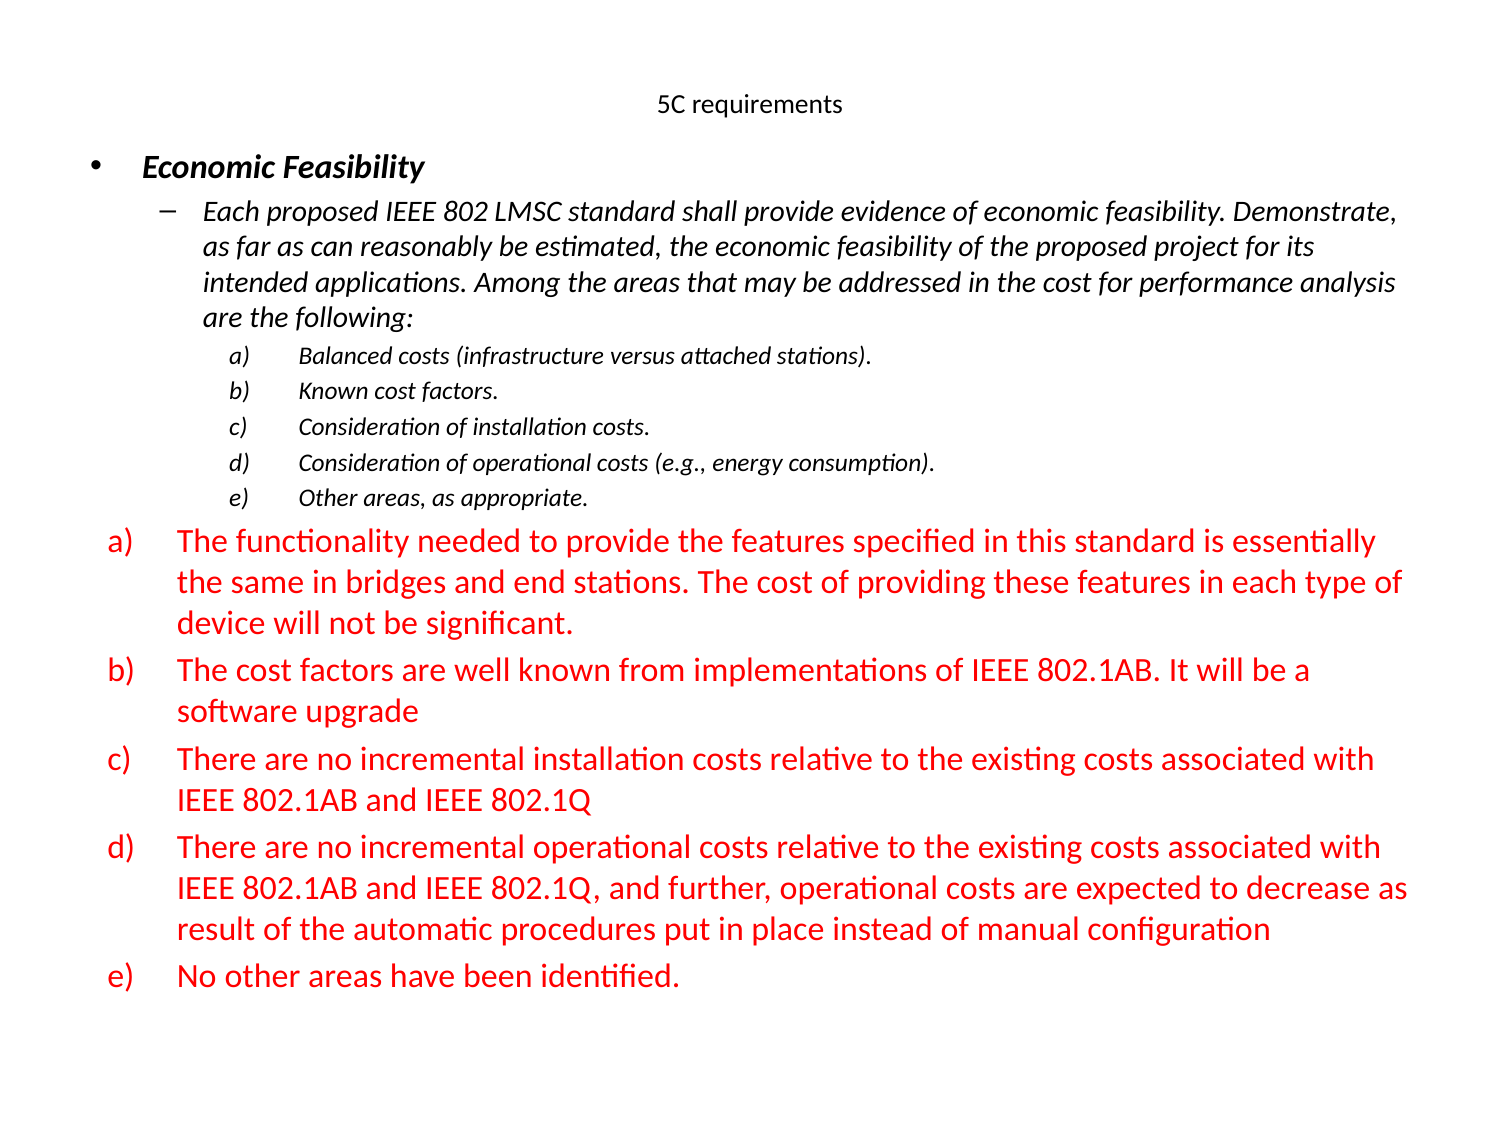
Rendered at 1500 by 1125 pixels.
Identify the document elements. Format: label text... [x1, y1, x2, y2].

title 5C requirements [75, 78, 1425, 137]
list Economic Feasibility Each proposed IEEE 802 LMSC standard shall provide evidence of economic feasibility. Demonstrate, as far as can reasonably be estimated, the economic feasibility of the proposed project for its intended applications. Among the areas that may be addressed in the cost for performance analysis are the following: Balanced costs (infrastructure versus attached stations). Known cost factors. Consideration of installation costs. Consideration of operational costs (e.g., energy consumption). Other areas, as appropriate. The functionality needed to provide the features specified in this standard is essentially the same in bridges and end stations. The cost of providing these features in each type of device will not be significant. The cost factors are well known from implementations of IEEE 802.1AB. It will be a software upgrade There are no incremental installation costs relative to the existing costs associated with IEEE 802.1AB and IEEE 802.1Q There are no incremental operational costs relative to the existing costs associated with IEEE 802.1AB and IEEE 802.1Q, and further, operational costs are expected to decrease as result of the automatic procedures put in place instead of manual configuration No other areas have been identified. [75, 137, 1425, 1005]
